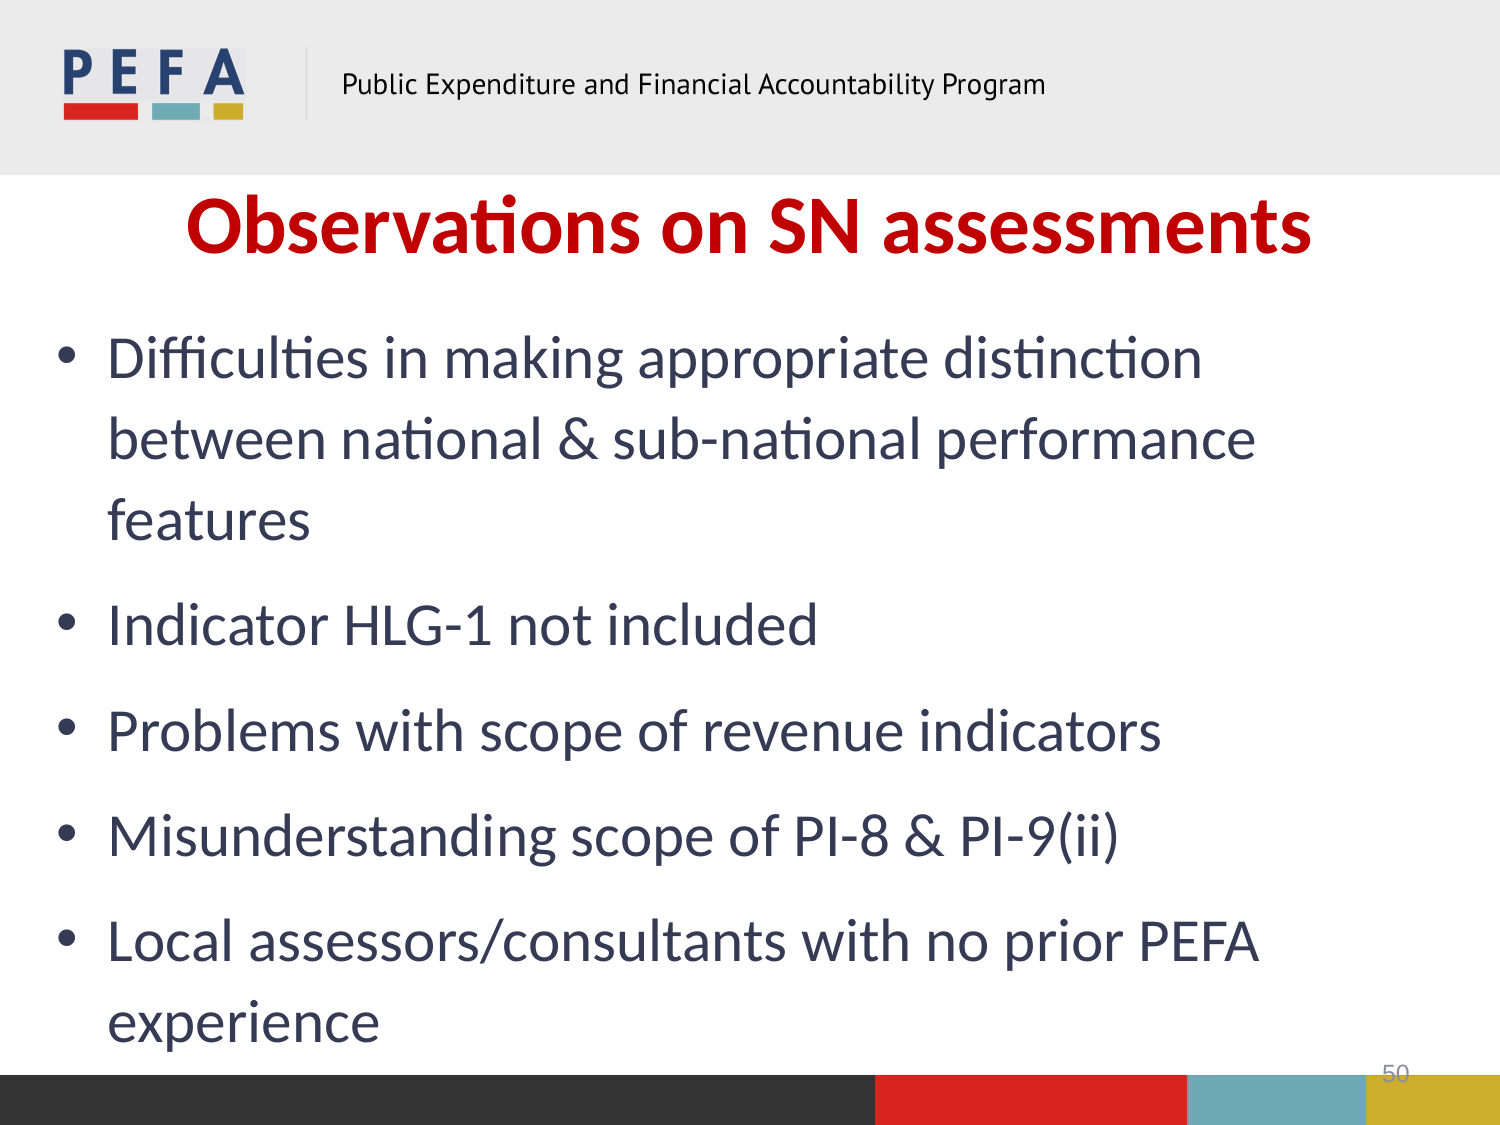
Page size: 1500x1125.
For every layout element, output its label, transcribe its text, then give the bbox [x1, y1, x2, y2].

picture [0, 280, 1500, 1125]
slide_number 50 [1074, 1042, 1425, 1103]
title Observations on SN assessments [0, 160, 1500, 280]
picture [0, 0, 1500, 160]
list Difficulties in making appropriate distinction between national & sub-national performance features Indicator HLG-1 not included Problems with scope of revenue indicators Misunderstanding scope of PI-8 & PI-9(ii) Local assessors/consultants with no prior PEFA experience [41, 302, 1426, 1071]
